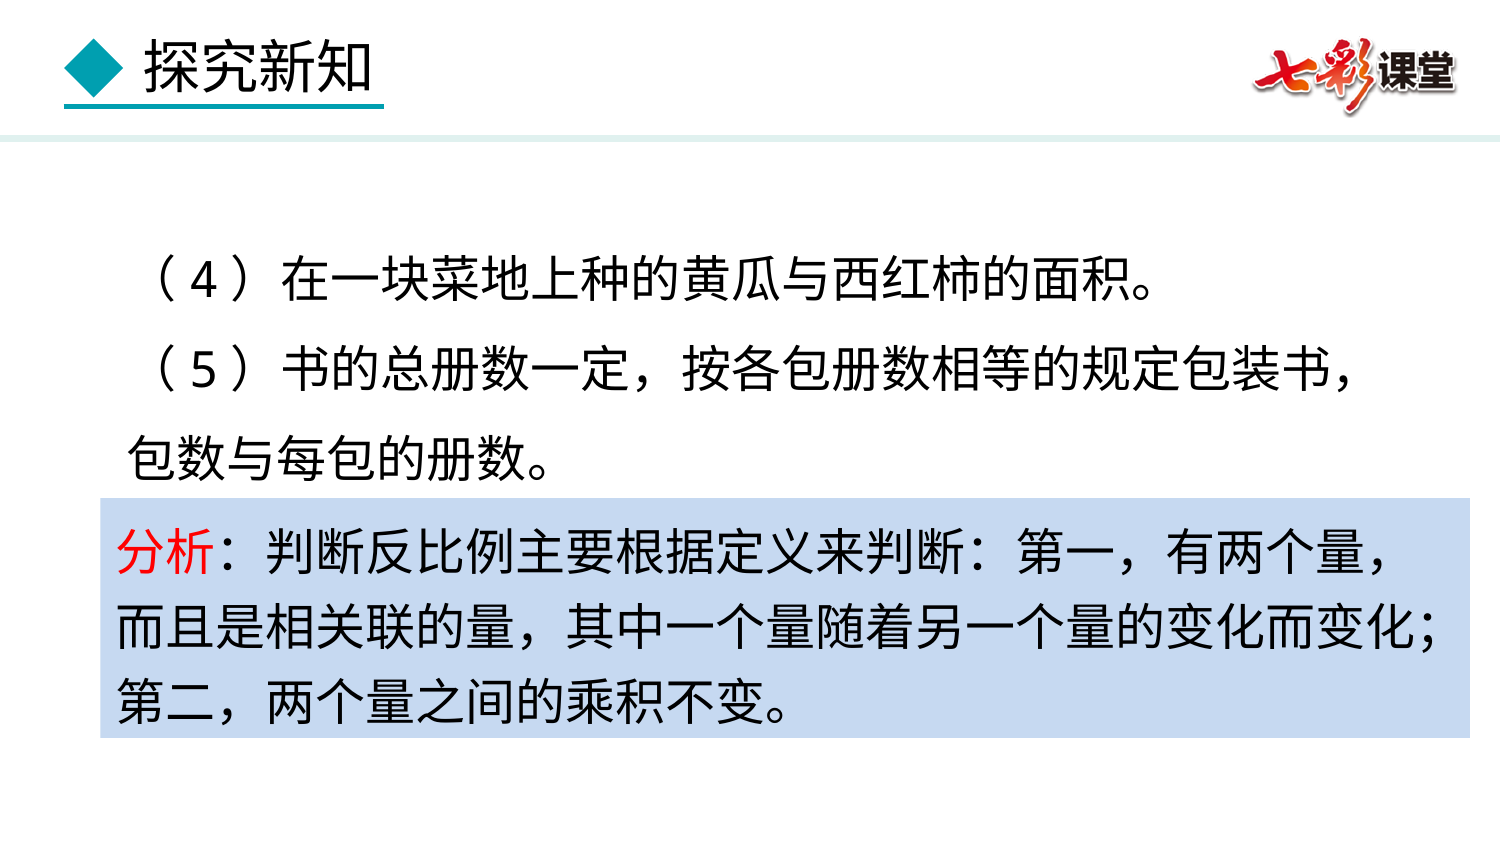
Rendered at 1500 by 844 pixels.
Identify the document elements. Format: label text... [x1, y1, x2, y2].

picture [1249, 32, 1461, 118]
text_box 分析：判断反比例主要根据定义来判断：第一，有两个量，而且是相关联的量，其中一个量随着另一个量的变化而变化；第二，两个量之间的乘积不变。 [100, 498, 1470, 738]
text_box （4）在一块菜地上种的黄瓜与西红柿的面积。 （5）书的总册数一定，按各包册数相等的规定包装书，包数与每包的册数。 [112, 210, 1388, 495]
